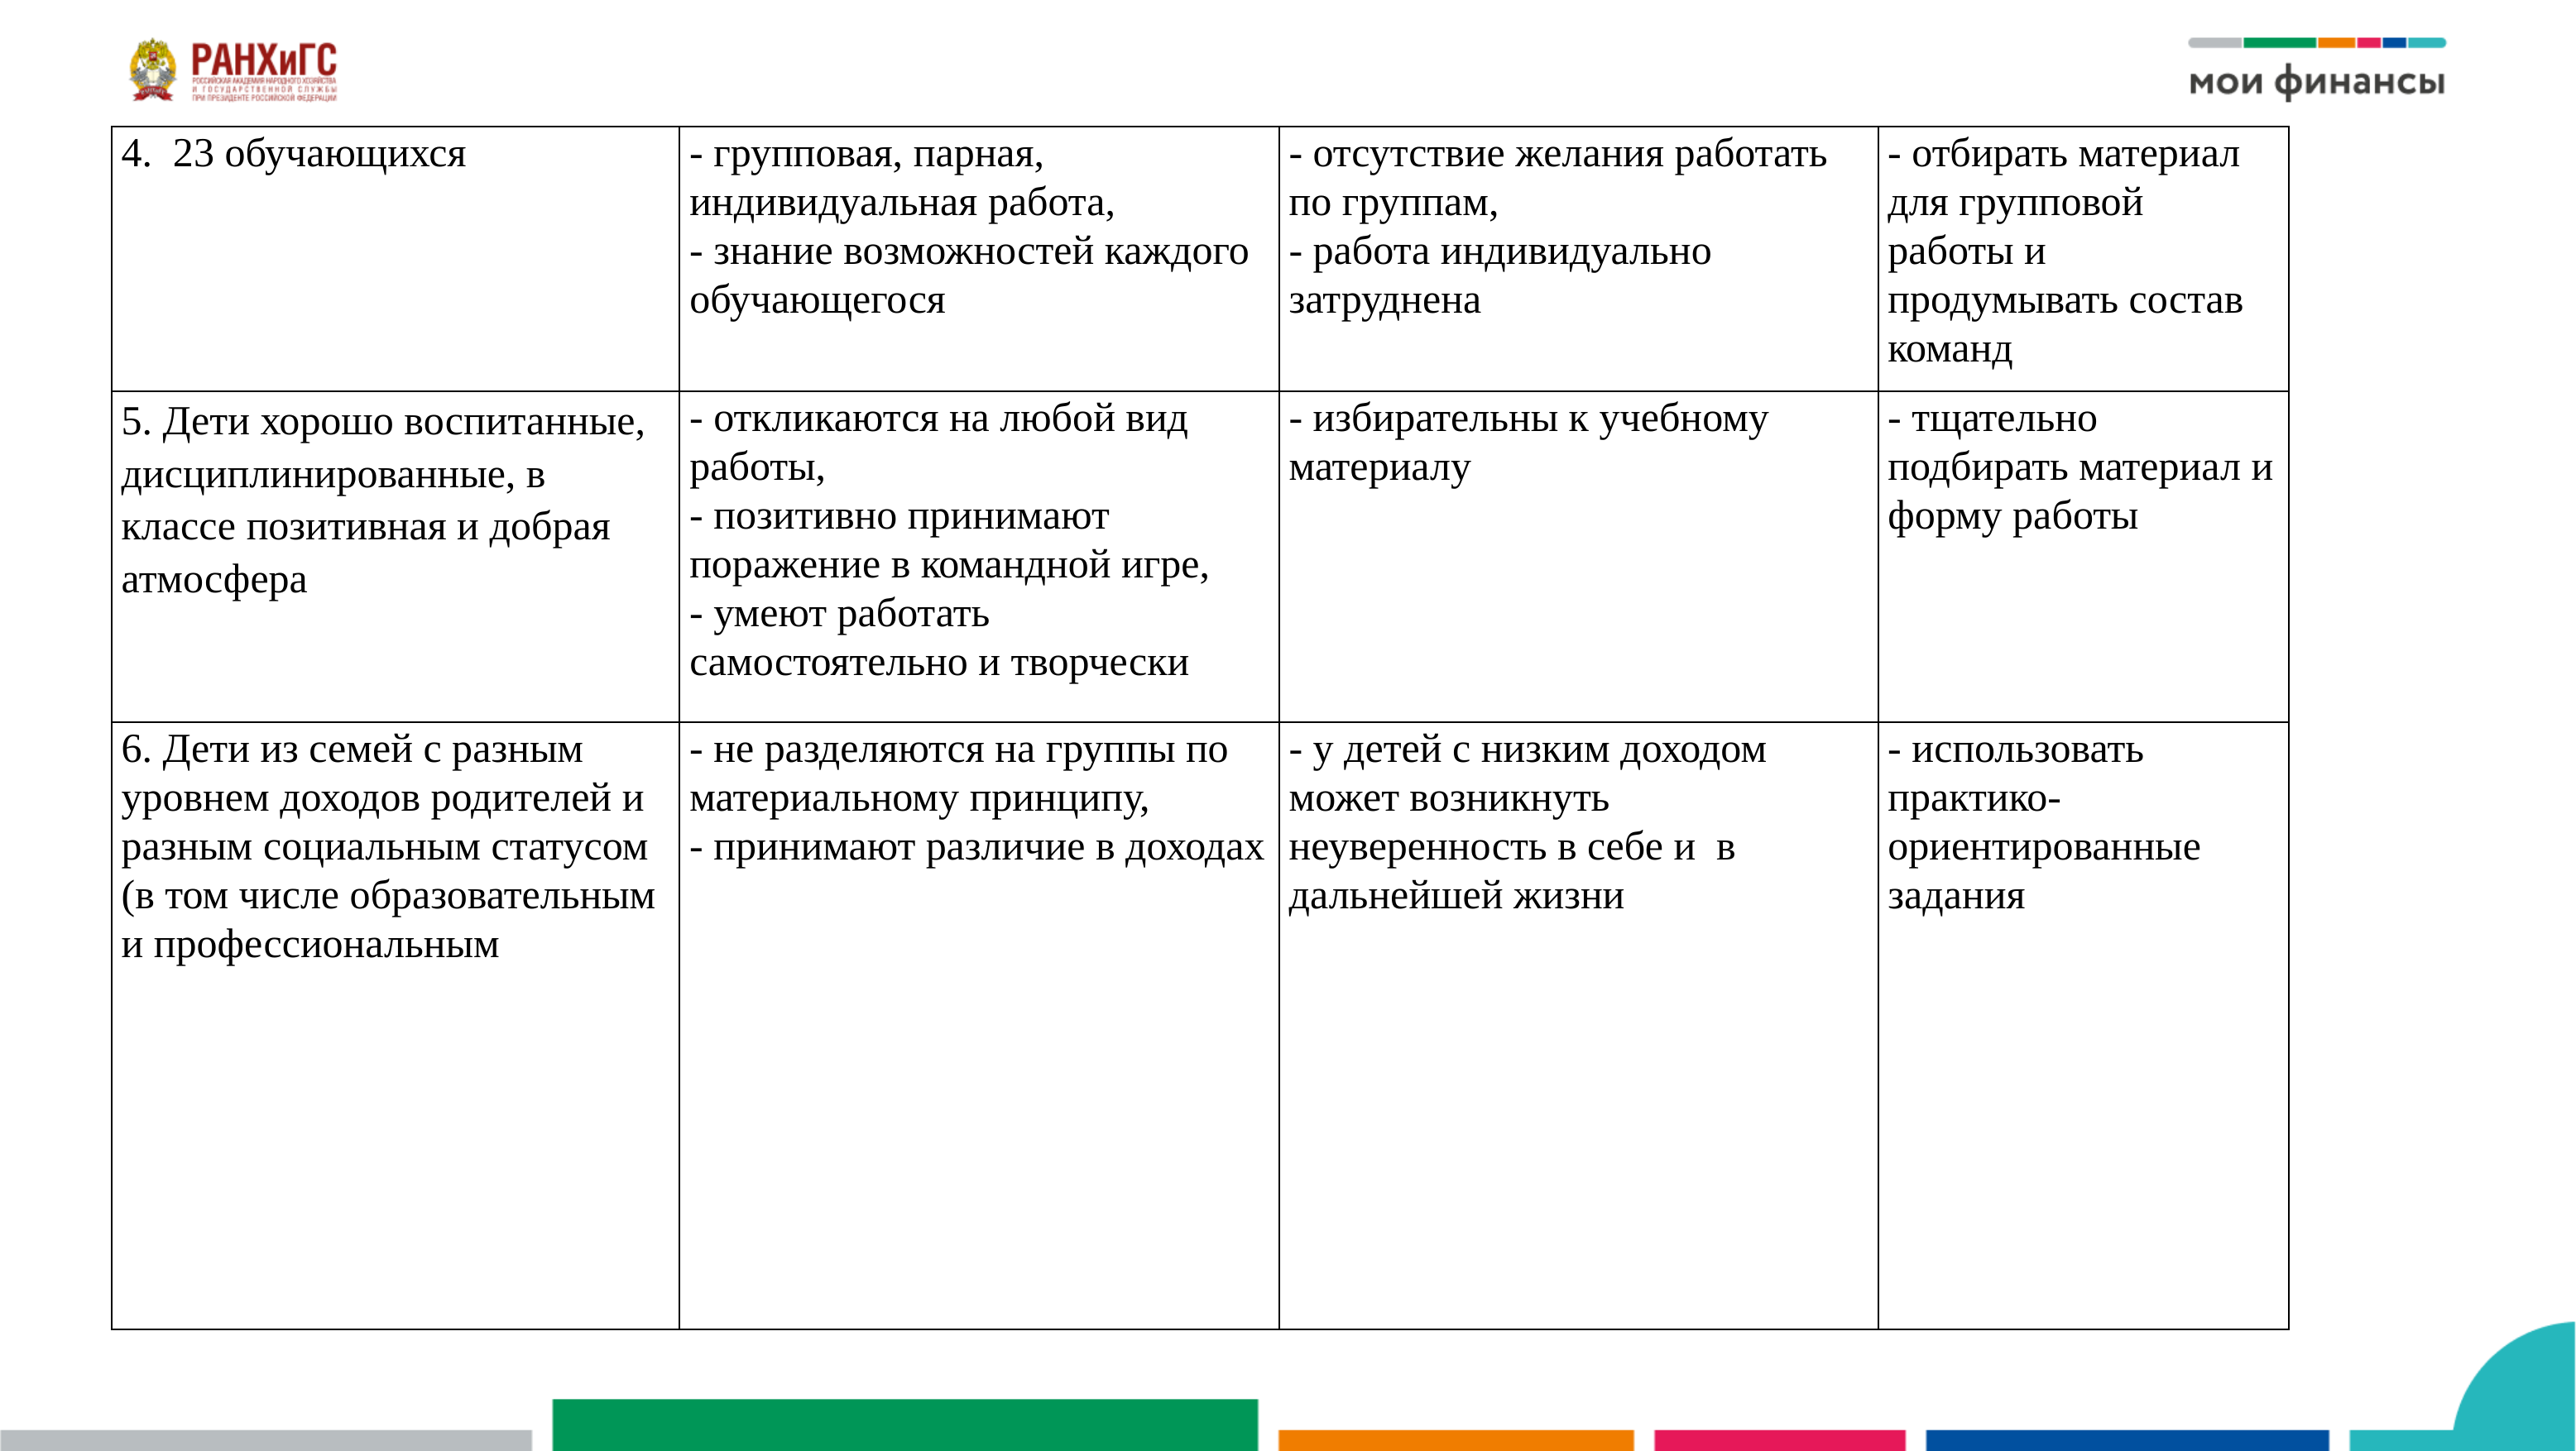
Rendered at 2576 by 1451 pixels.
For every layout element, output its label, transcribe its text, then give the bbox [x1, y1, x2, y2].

table_header 4. 23 обучающихся [113, 127, 679, 390]
table_cell 6. Дети из семей с разным уровнем доходов родителей и разным социальным статусом (в том числе образовательным и профессиональным [113, 723, 679, 1329]
table_cell - избирательны к учебному материалу [1280, 392, 1878, 721]
picture [0, 0, 2576, 1451]
table_cell 5. Дети хорошо воспитанные, дисциплинированные, в классе позитивная и добрая атмосфера [113, 392, 679, 721]
table_header - групповая, парная, индивидуальная работа, - знание возможностей каждого обучающегося [680, 127, 1278, 390]
table_cell - не разделяются на группы по материальному принципу, - принимают различие в доходах [680, 723, 1278, 1329]
table_header - отсутствие желания работать по группам, - работа индивидуально затруднена [1280, 127, 1878, 390]
table_cell - использовать практико-ориентированные задания [1879, 723, 2288, 1329]
table_cell - откликаются на любой вид работы, - позитивно принимают поражение в командной игре, - умеют работать самостоятельно и творчески [680, 392, 1278, 721]
table_cell - тщательно подбирать материал и форму работы [1879, 392, 2288, 721]
table_header - отбирать материал для групповой работы и продумывать состав команд [1879, 127, 2288, 390]
table_cell - у детей с низким доходом может возникнуть неуверенность в себе и в дальнейшей жизни [1280, 723, 1878, 1329]
